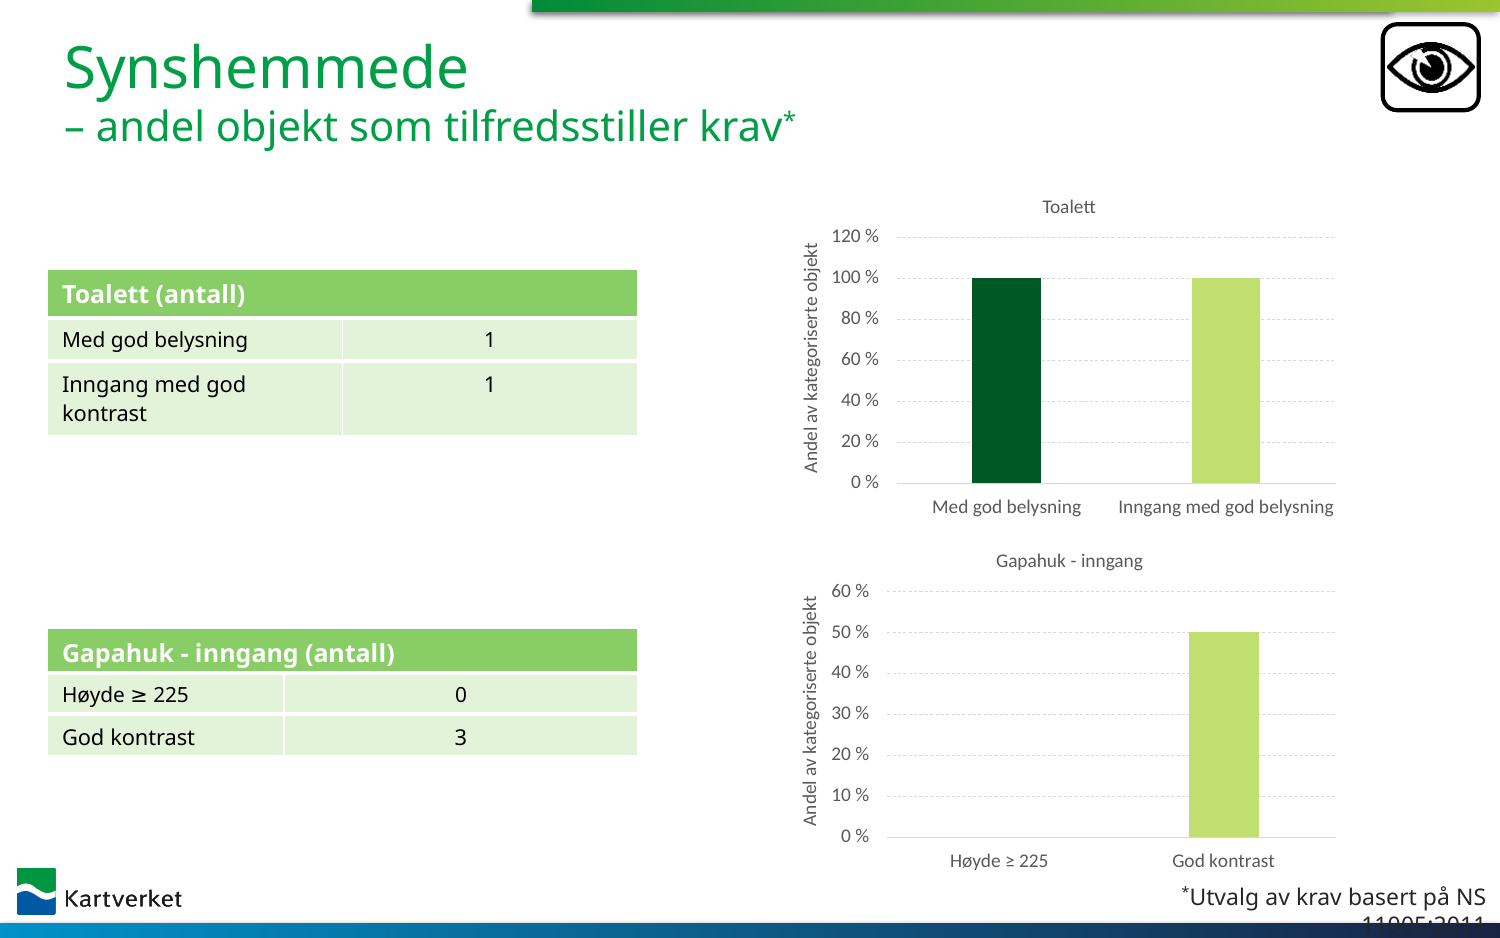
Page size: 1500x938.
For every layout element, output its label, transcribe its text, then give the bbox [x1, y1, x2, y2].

table_cell 0 [285, 675, 637, 712]
text_box Synshemmede – andel objekt som tilfredsstiller krav* [49, 24, 1431, 158]
table_cell Med god belysning [48, 320, 342, 359]
table_cell 3 [285, 716, 637, 755]
table_cell 1 [343, 320, 637, 359]
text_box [1382, 24, 1480, 111]
picture [791, 187, 1348, 526]
table_cell Inngang med god kontrast [48, 363, 342, 435]
table_cell 1 [343, 363, 637, 435]
text_box *Utvalg av krav basert på NS 11005:2011 [1068, 873, 1500, 938]
table_header Toalett (antall) [48, 270, 637, 316]
table_header Gapahuk - inngang (antall) [48, 629, 637, 671]
picture [791, 541, 1348, 880]
table_cell Høyde ≥ 225 [48, 675, 283, 712]
table_cell God kontrast [48, 716, 283, 755]
